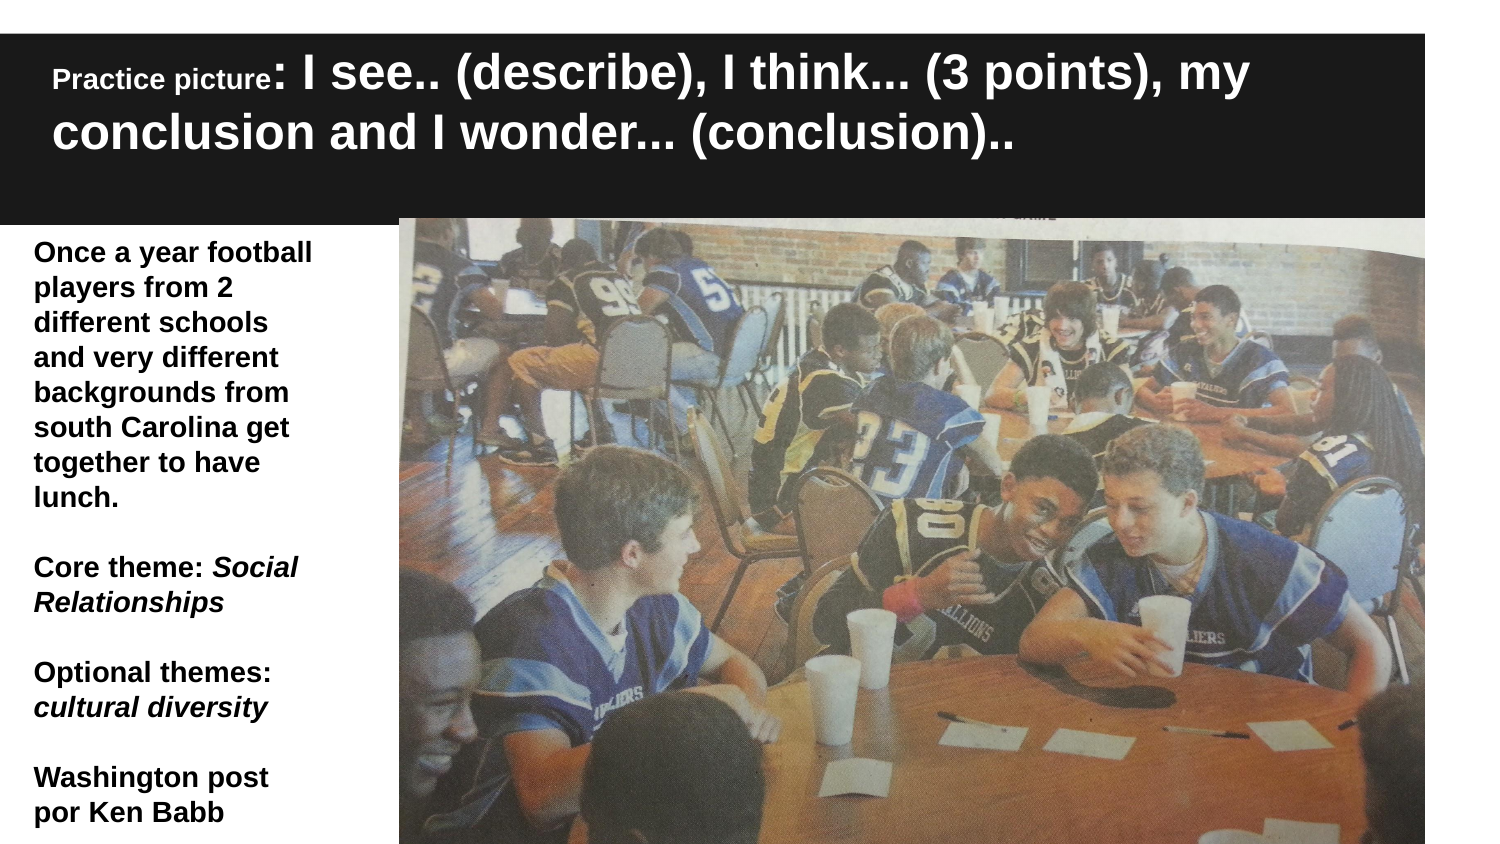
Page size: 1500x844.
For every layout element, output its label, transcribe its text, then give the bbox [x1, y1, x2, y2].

text_box Once a year football players from 2 different schools and very different backgrounds from south Carolina get together to have lunch. Core theme: Social Relationships Optional themes: cultural diversity Washington post por Ken Babb [18, 218, 336, 816]
picture [399, 218, 1426, 844]
title Practice picture: I see.. (describe), I think... (3 points), my conclusion and I wonder... (conclusion).. [36, 33, 1425, 175]
